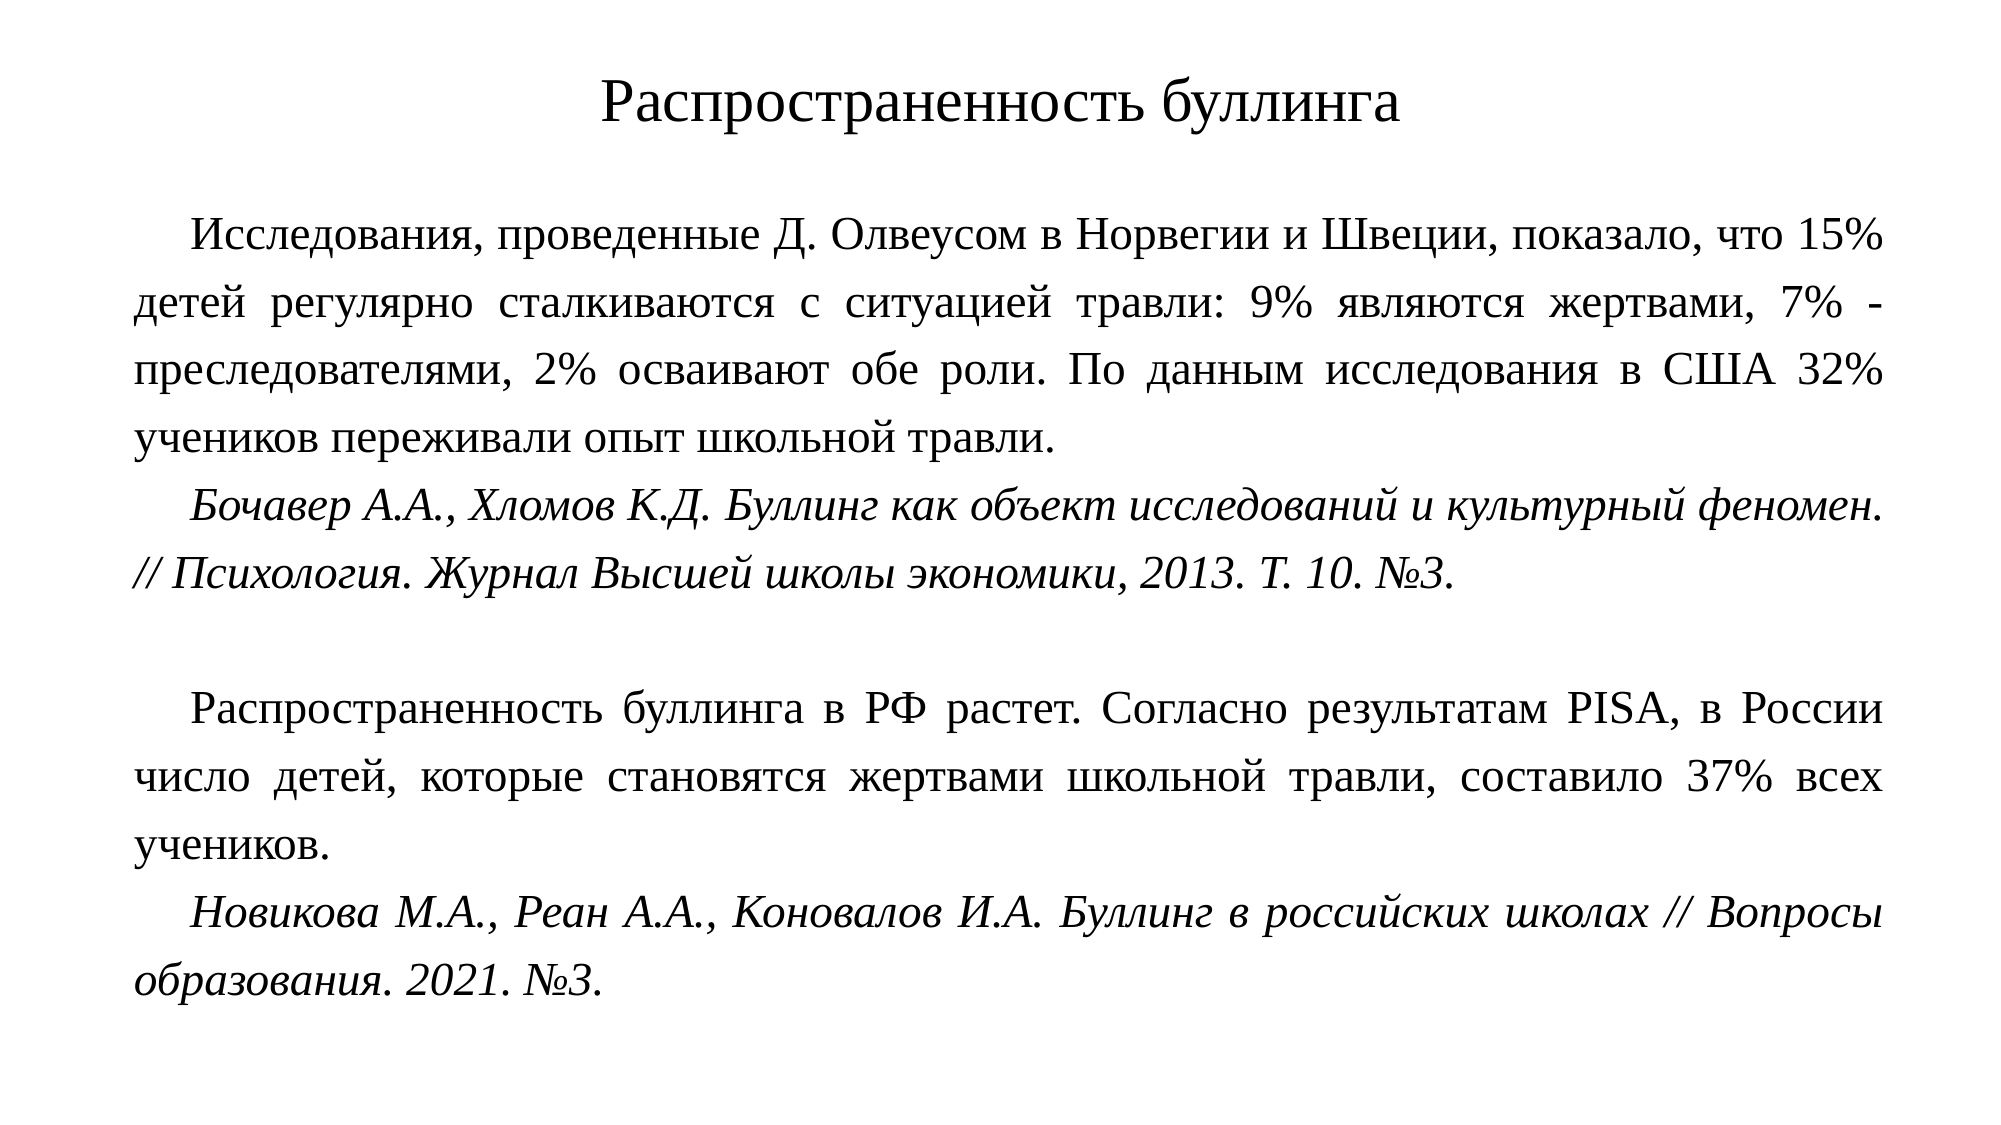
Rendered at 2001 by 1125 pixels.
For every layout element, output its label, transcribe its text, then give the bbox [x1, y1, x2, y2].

title Распространенность буллинга [119, 59, 1884, 143]
list Исследования, проведенные Д. Олвеусом в Норвегии и Швеции, показало, что 15% детей регулярно сталкиваются с ситуацией травли: 9% являются жертвами, 7% - преследователями, 2% осваивают обе роли. По данным исследования в США 32% учеников переживали опыт школьной травли. Бочавер А.А., Хломов К.Д. ﻿Буллинг как объект исследований и культурный феномен. // Психология. Журнал Высшей школы экономики, 2013. Т. 10. №3. Распространенность буллинга в РФ растет. Согласно результатам PISA, в России число детей, которые становятся жертвами школьной травли, составило 37% всех учеников. Новикова М.А., Реан А.А., Коновалов И.А. Буллинг в российских школах // Вопросы образования. 2021. №3. [119, 183, 1900, 1014]
